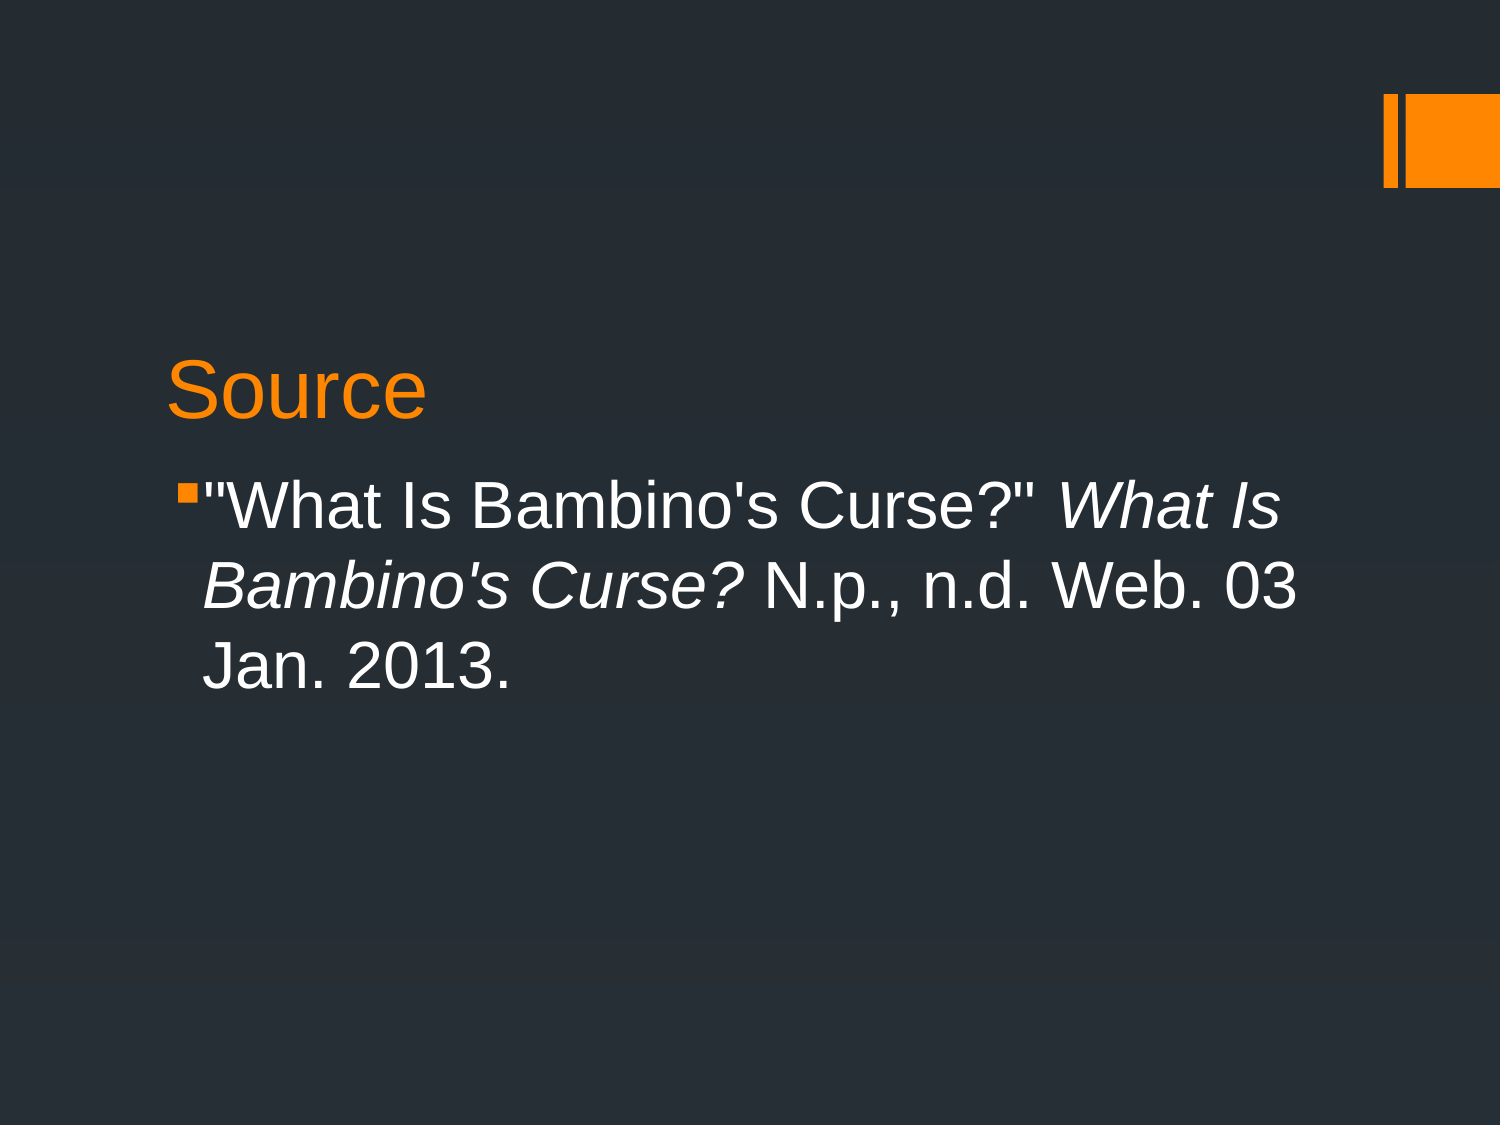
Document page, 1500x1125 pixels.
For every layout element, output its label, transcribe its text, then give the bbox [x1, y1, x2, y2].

title Source [150, 253, 1350, 443]
list "What Is Bambino's Curse?" What Is Bambino's Curse? N.p., n.d. Web. 03 Jan. 2013. [150, 454, 1350, 1035]
